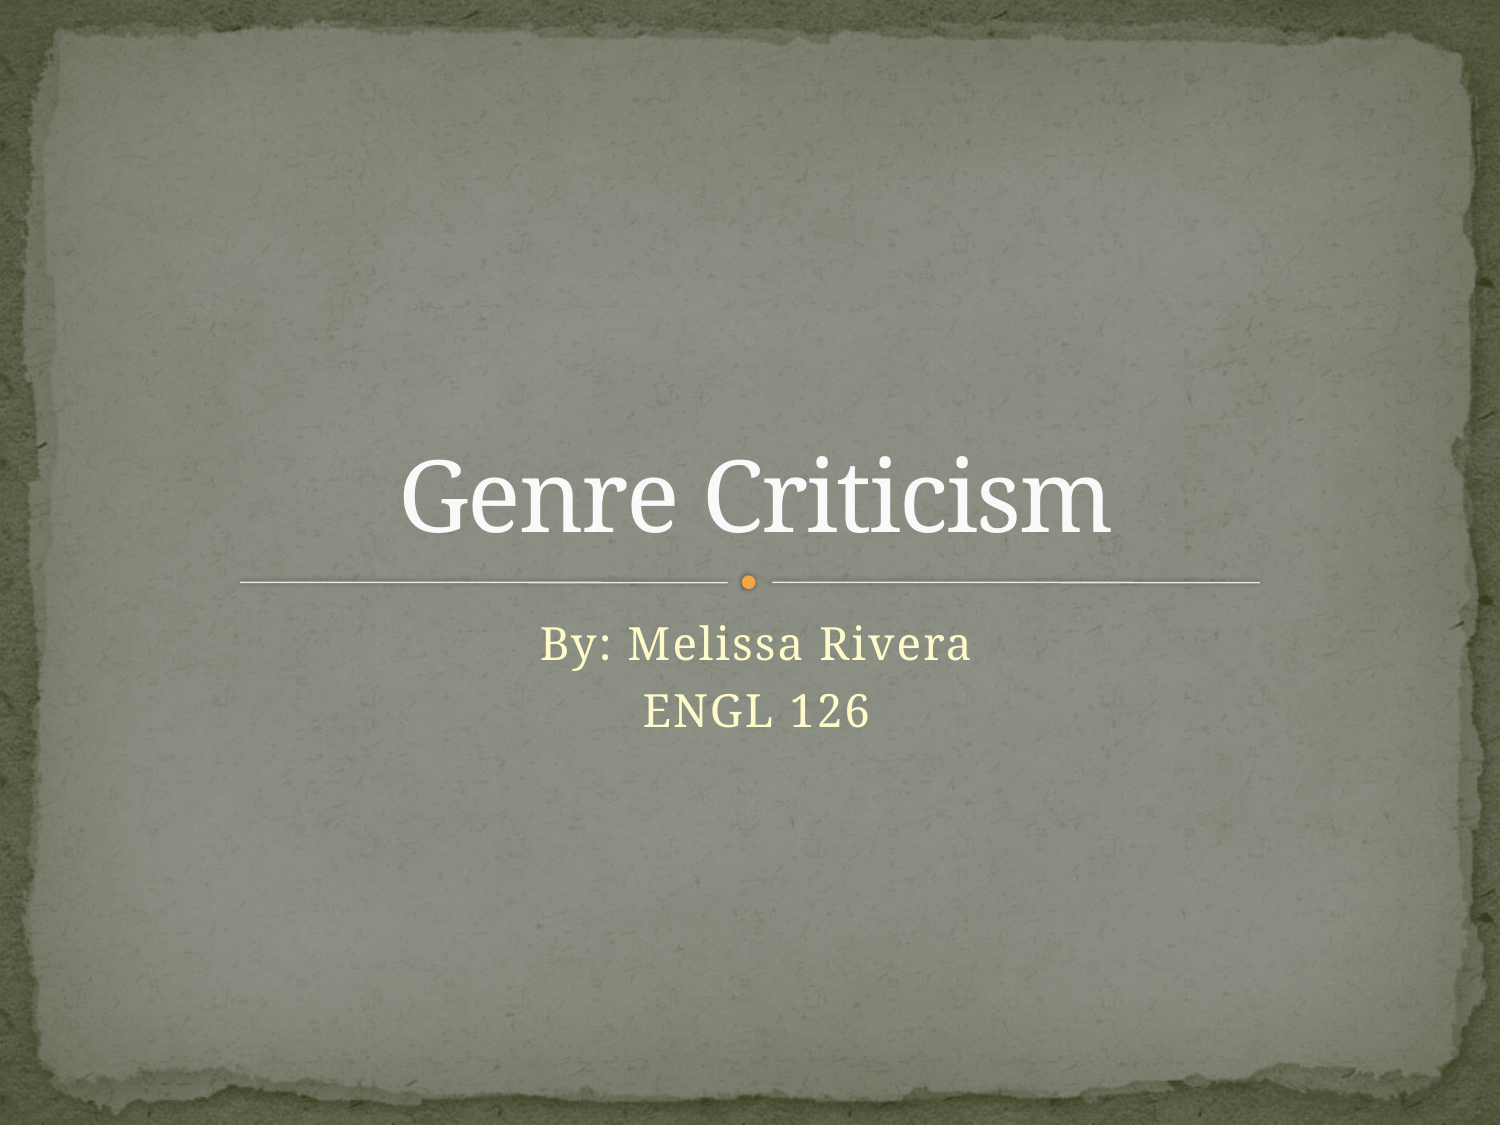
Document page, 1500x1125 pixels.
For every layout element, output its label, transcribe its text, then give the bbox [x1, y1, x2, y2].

subtitle By: Melissa Rivera ENGL 126 [75, 606, 1438, 795]
title Genre Criticism [74, 235, 1438, 561]
